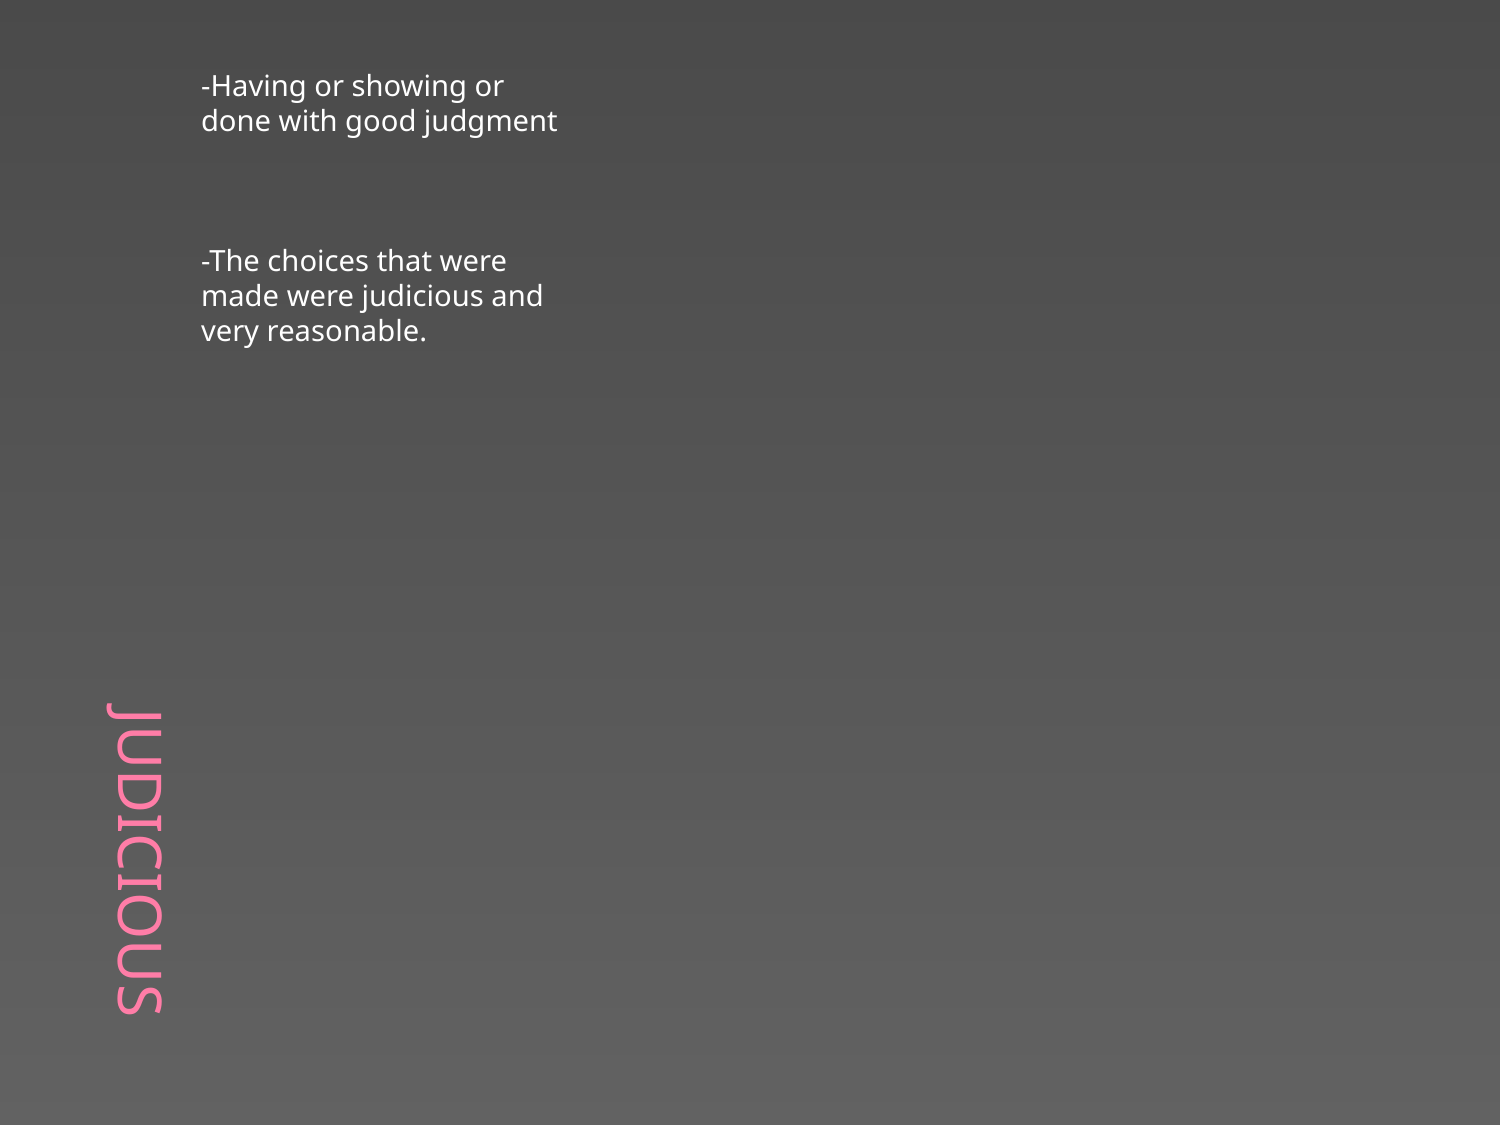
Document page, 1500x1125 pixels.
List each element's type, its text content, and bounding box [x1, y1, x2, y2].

title Judicious [36, 60, 186, 1036]
list -Having or showing or done with good judgment -The choices that were made were judicious and very reasonable. [186, 60, 587, 1036]
